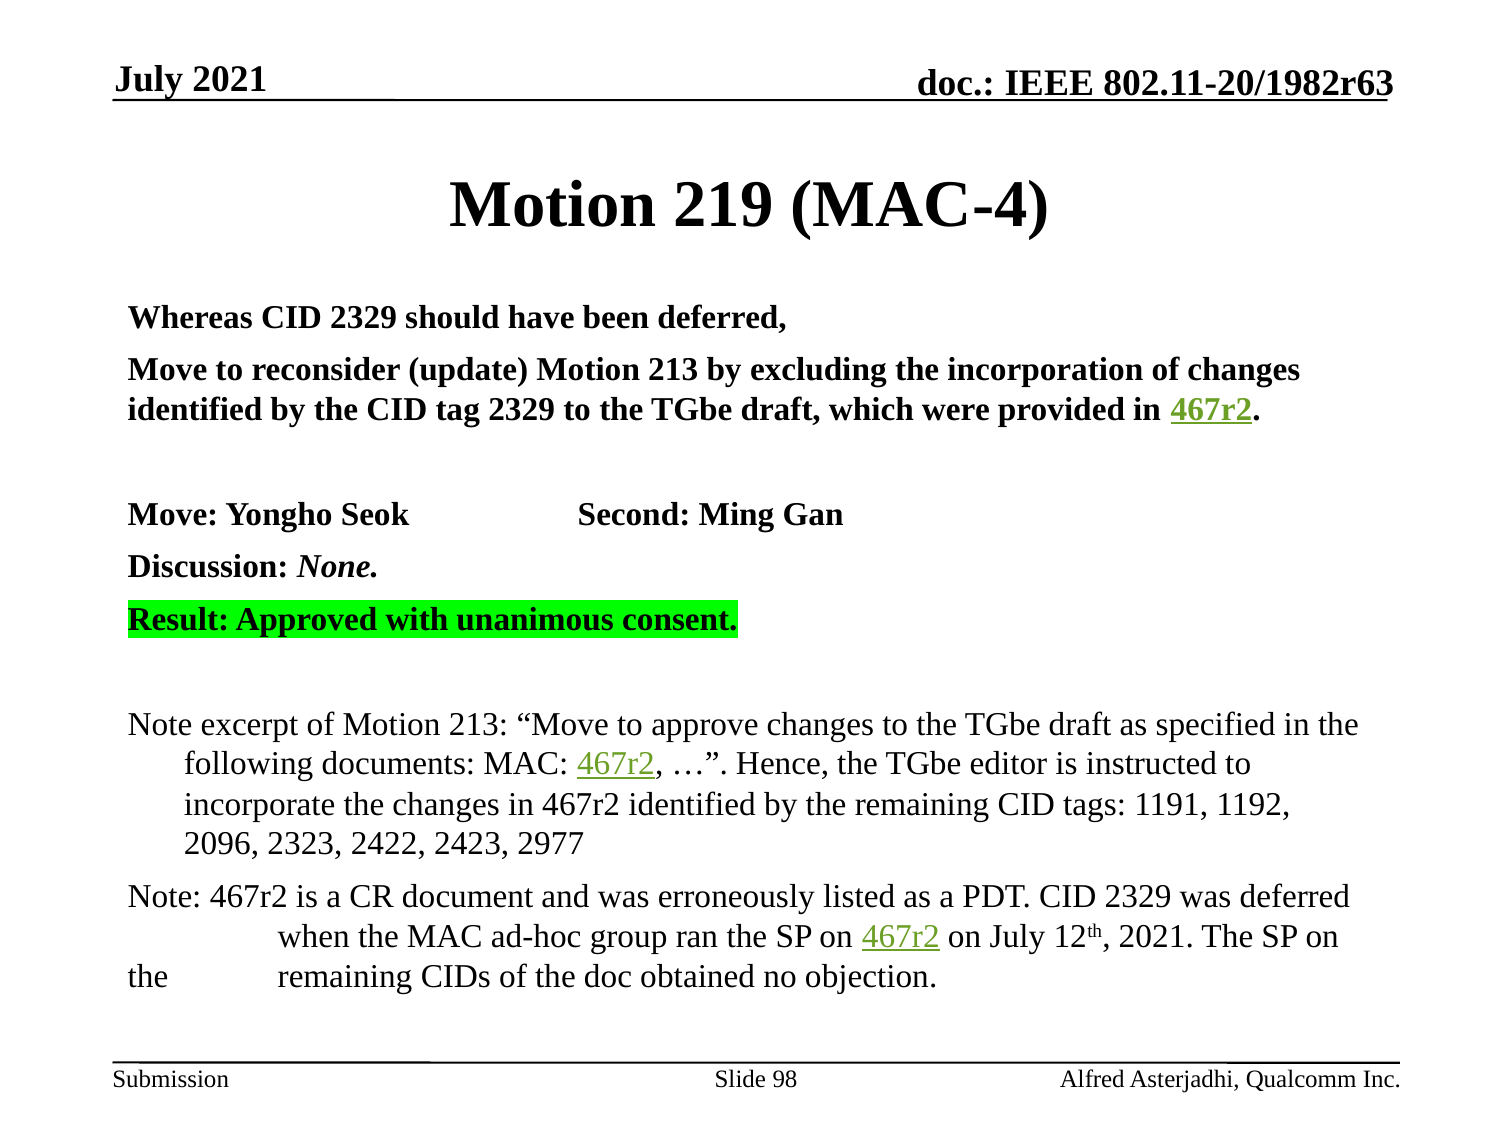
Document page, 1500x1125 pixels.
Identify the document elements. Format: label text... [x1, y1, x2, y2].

title Motion 219 (MAC-4) [112, 112, 1388, 286]
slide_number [114, 54, 423, 100]
footer Alfred Asterjadhi, Qualcomm Inc. [878, 1061, 1402, 1093]
list Whereas CID 2329 should have been deferred, Move to reconsider (update) Motion 213 by excluding the incorporation of changes identified by the CID tag 2329 to the TGbe draft, which were provided in 467r2. Move: Yongho Seok Second: Ming Gan Discussion: None. Result: Approved with unanimous consent. Note excerpt of Motion 213: “Move to approve changes to the TGbe draft as specified in the following documents: MAC: 467r2, …”. Hence, the TGbe editor is instructed to incorporate the changes in 467r2 identified by the remaining CID tags: 1191, 1192, 2096, 2323, 2422, 2423, 2977 Note: 467r2 is a CR document and was erroneously listed as a PDT. CID 2329 was deferred when the MAC ad-hoc group ran the SP on 467r2 on July 12th, 2021. The SP on the remaining CIDs of the doc obtained no objection. [112, 286, 1388, 1063]
slide_number Slide 98 [712, 1061, 800, 1123]
